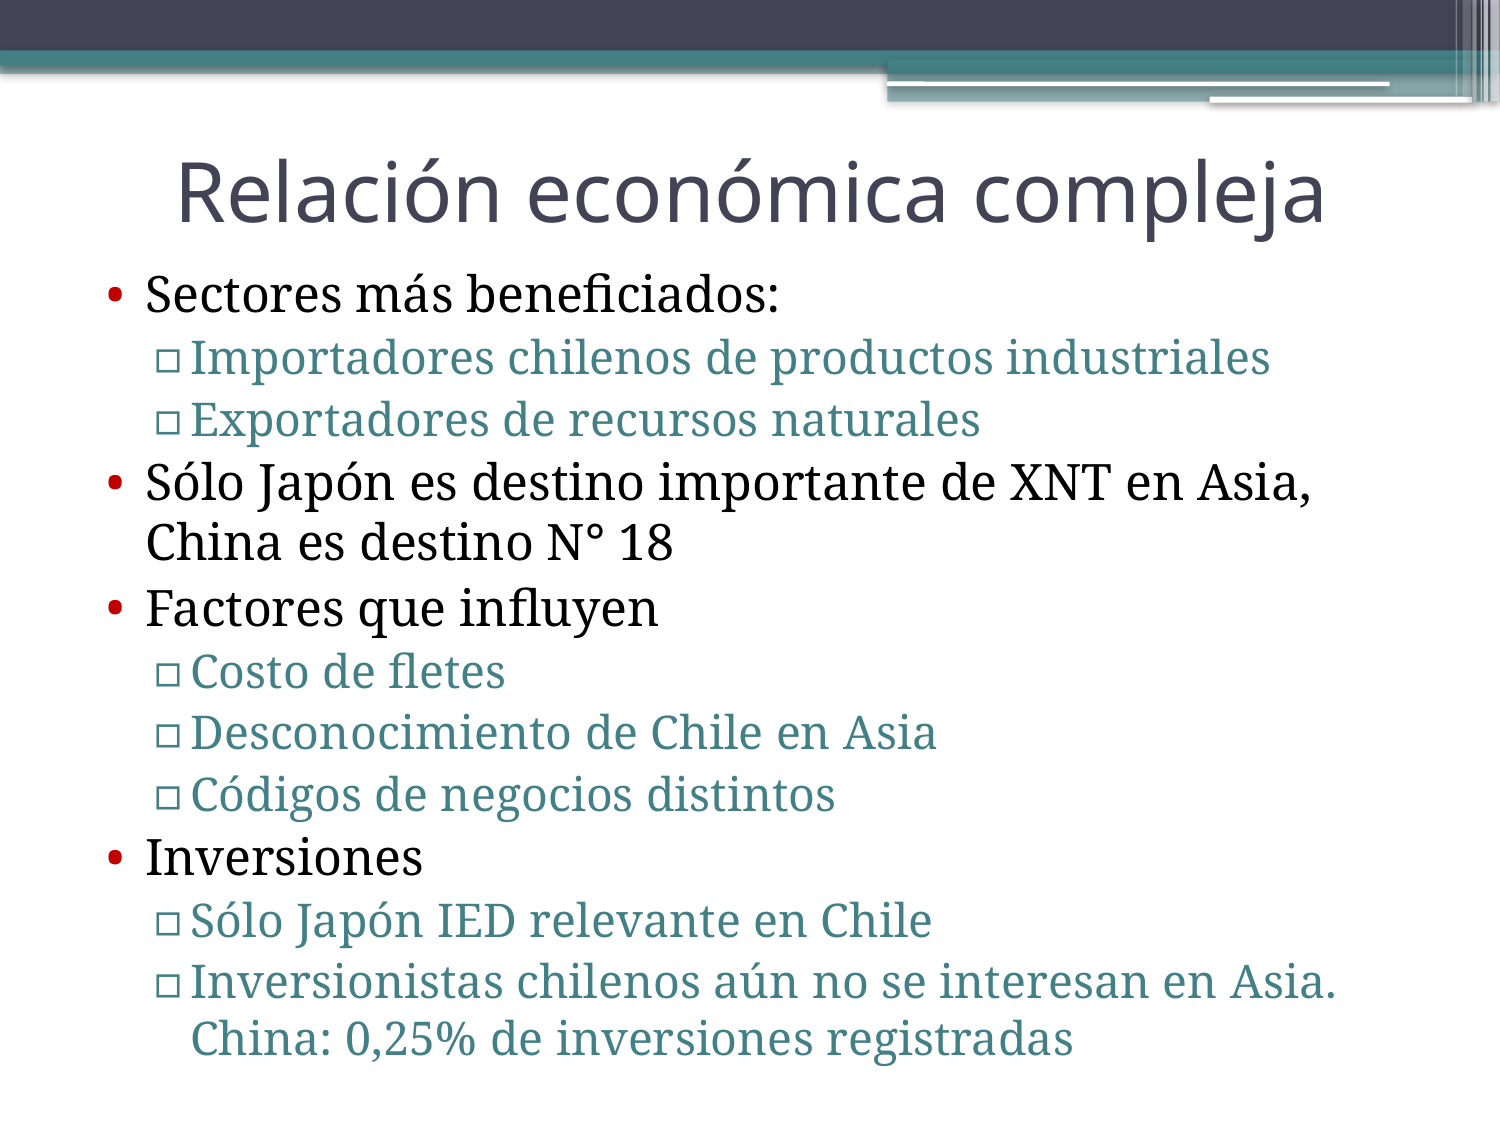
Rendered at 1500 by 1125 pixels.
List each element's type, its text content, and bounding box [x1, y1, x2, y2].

title Relación económica compleja [76, 101, 1427, 277]
list Sectores más beneficiados: Importadores chilenos de productos industriales Exportadores de recursos naturales Sólo Japón es destino importante de XNT en Asia, China es destino N° 18 Factores que influyen Costo de fletes Desconocimiento de Chile en Asia Códigos de negocios distintos Inversiones Sólo Japón IED relevante en Chile Inversionistas chilenos aún no se interesan en Asia. China: 0,25% de inversiones registradas [75, 255, 1425, 1079]
